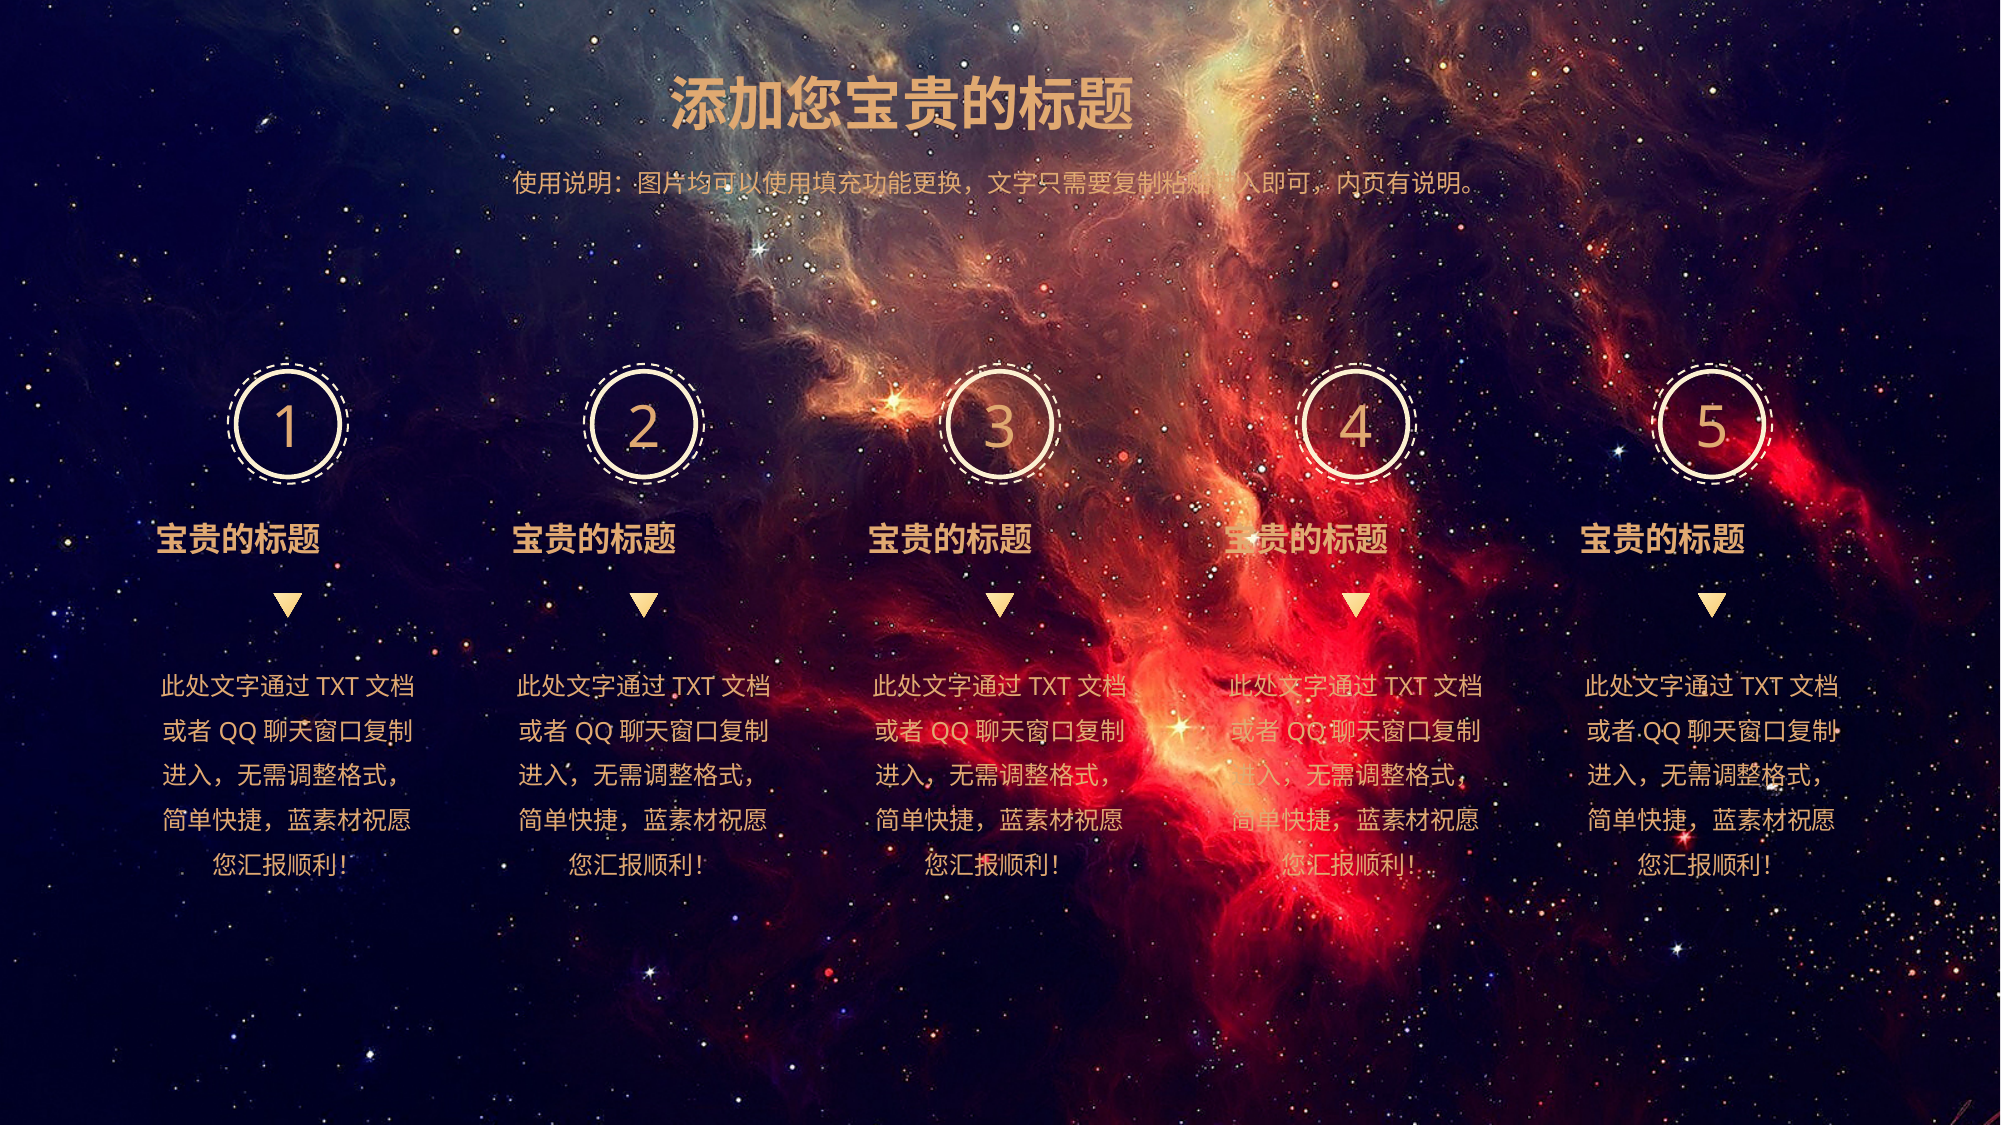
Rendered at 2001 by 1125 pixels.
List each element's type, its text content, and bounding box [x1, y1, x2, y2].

text_box 宝贵的标题 [1208, 510, 1504, 566]
text_box 宝贵的标题 [1564, 510, 1860, 566]
text_box 此处文字通过TXT文档或者QQ聊天窗口复制进入，无需调整格式，简单快捷，蓝素材祝愿您汇报顺利！ [496, 647, 792, 887]
text_box 宝贵的标题 [140, 510, 436, 566]
text_box [227, 363, 348, 484]
text_box 宝贵的标题 [852, 510, 1148, 566]
text_box [628, 592, 660, 620]
text_box [984, 592, 1016, 620]
text_box [583, 363, 704, 484]
text_box [1652, 363, 1773, 484]
text_box 此处文字通过TXT文档或者QQ聊天窗口复制进入，无需调整格式，简单快捷，蓝素材祝愿您汇报顺利！ [1208, 647, 1504, 887]
text_box [939, 363, 1061, 484]
picture [0, 0, 2001, 1125]
text_box [1296, 363, 1417, 484]
text_box 此处文字通过TXT文档或者QQ聊天窗口复制进入，无需调整格式，简单快捷，蓝素材祝愿您汇报顺利！ [1564, 647, 1860, 887]
text_box 宝贵的标题 [496, 510, 792, 566]
text_box 此处文字通过TXT文档或者QQ聊天窗口复制进入，无需调整格式，简单快捷，蓝素材祝愿您汇报顺利！ [140, 647, 436, 887]
text_box 添加您宝贵的标题 [654, 59, 1346, 145]
text_box [1340, 592, 1372, 620]
text_box 使用说明：图片均可以使用填充功能更换，文字只需要复制粘贴进入即可，内页有说明。 [402, 145, 1598, 206]
text_box [1696, 592, 1728, 620]
text_box [272, 592, 304, 620]
text_box 此处文字通过TXT文档或者QQ聊天窗口复制进入，无需调整格式，简单快捷，蓝素材祝愿您汇报顺利！ [852, 647, 1148, 887]
